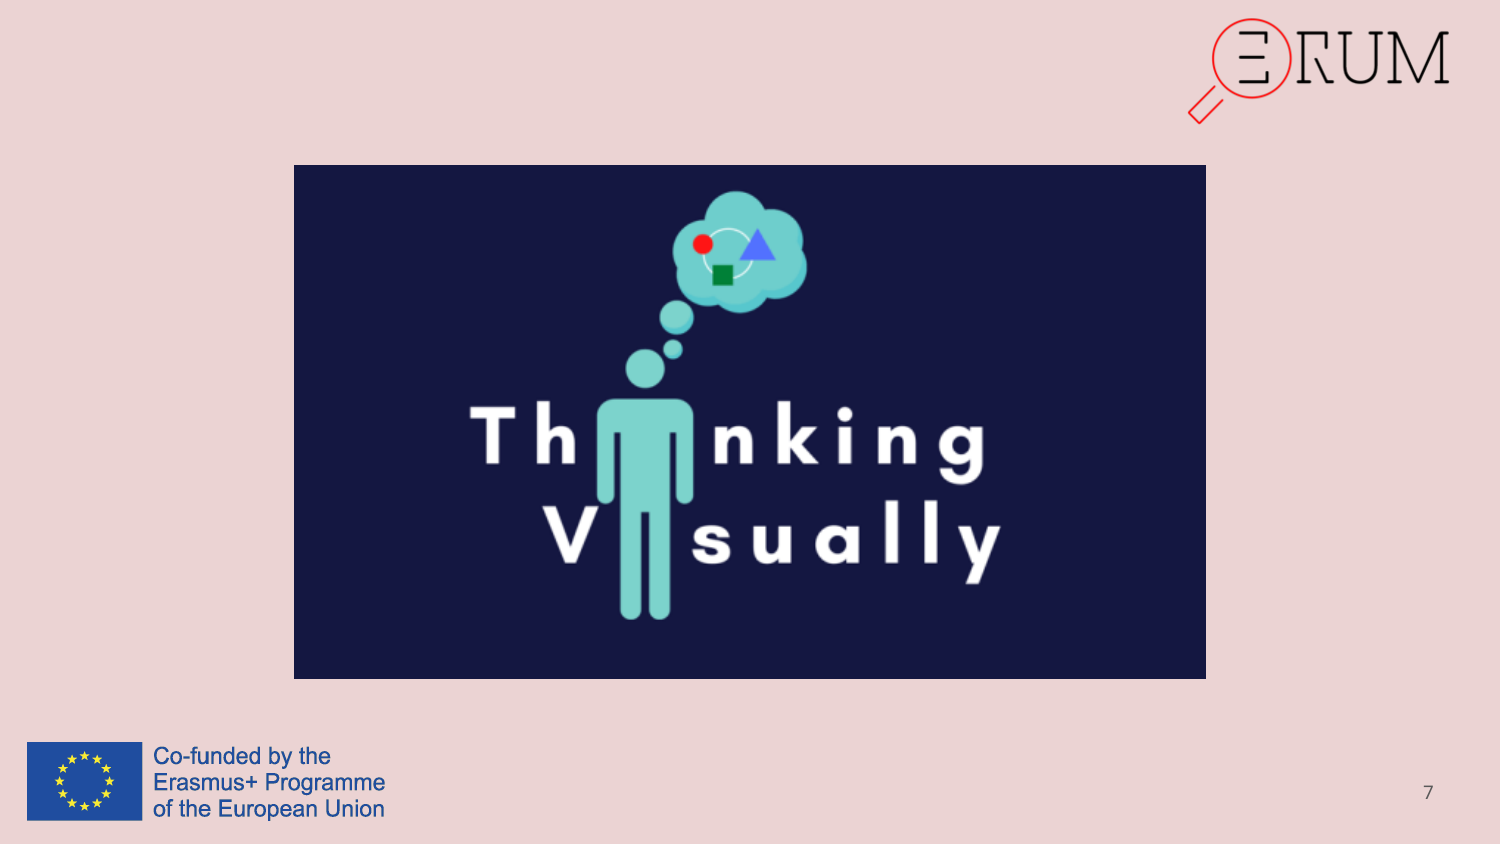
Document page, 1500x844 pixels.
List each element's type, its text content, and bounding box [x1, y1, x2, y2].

slide_number 7 [1358, 761, 1449, 826]
picture [293, 165, 1207, 679]
picture [27, 742, 385, 821]
picture [1136, 0, 1500, 137]
